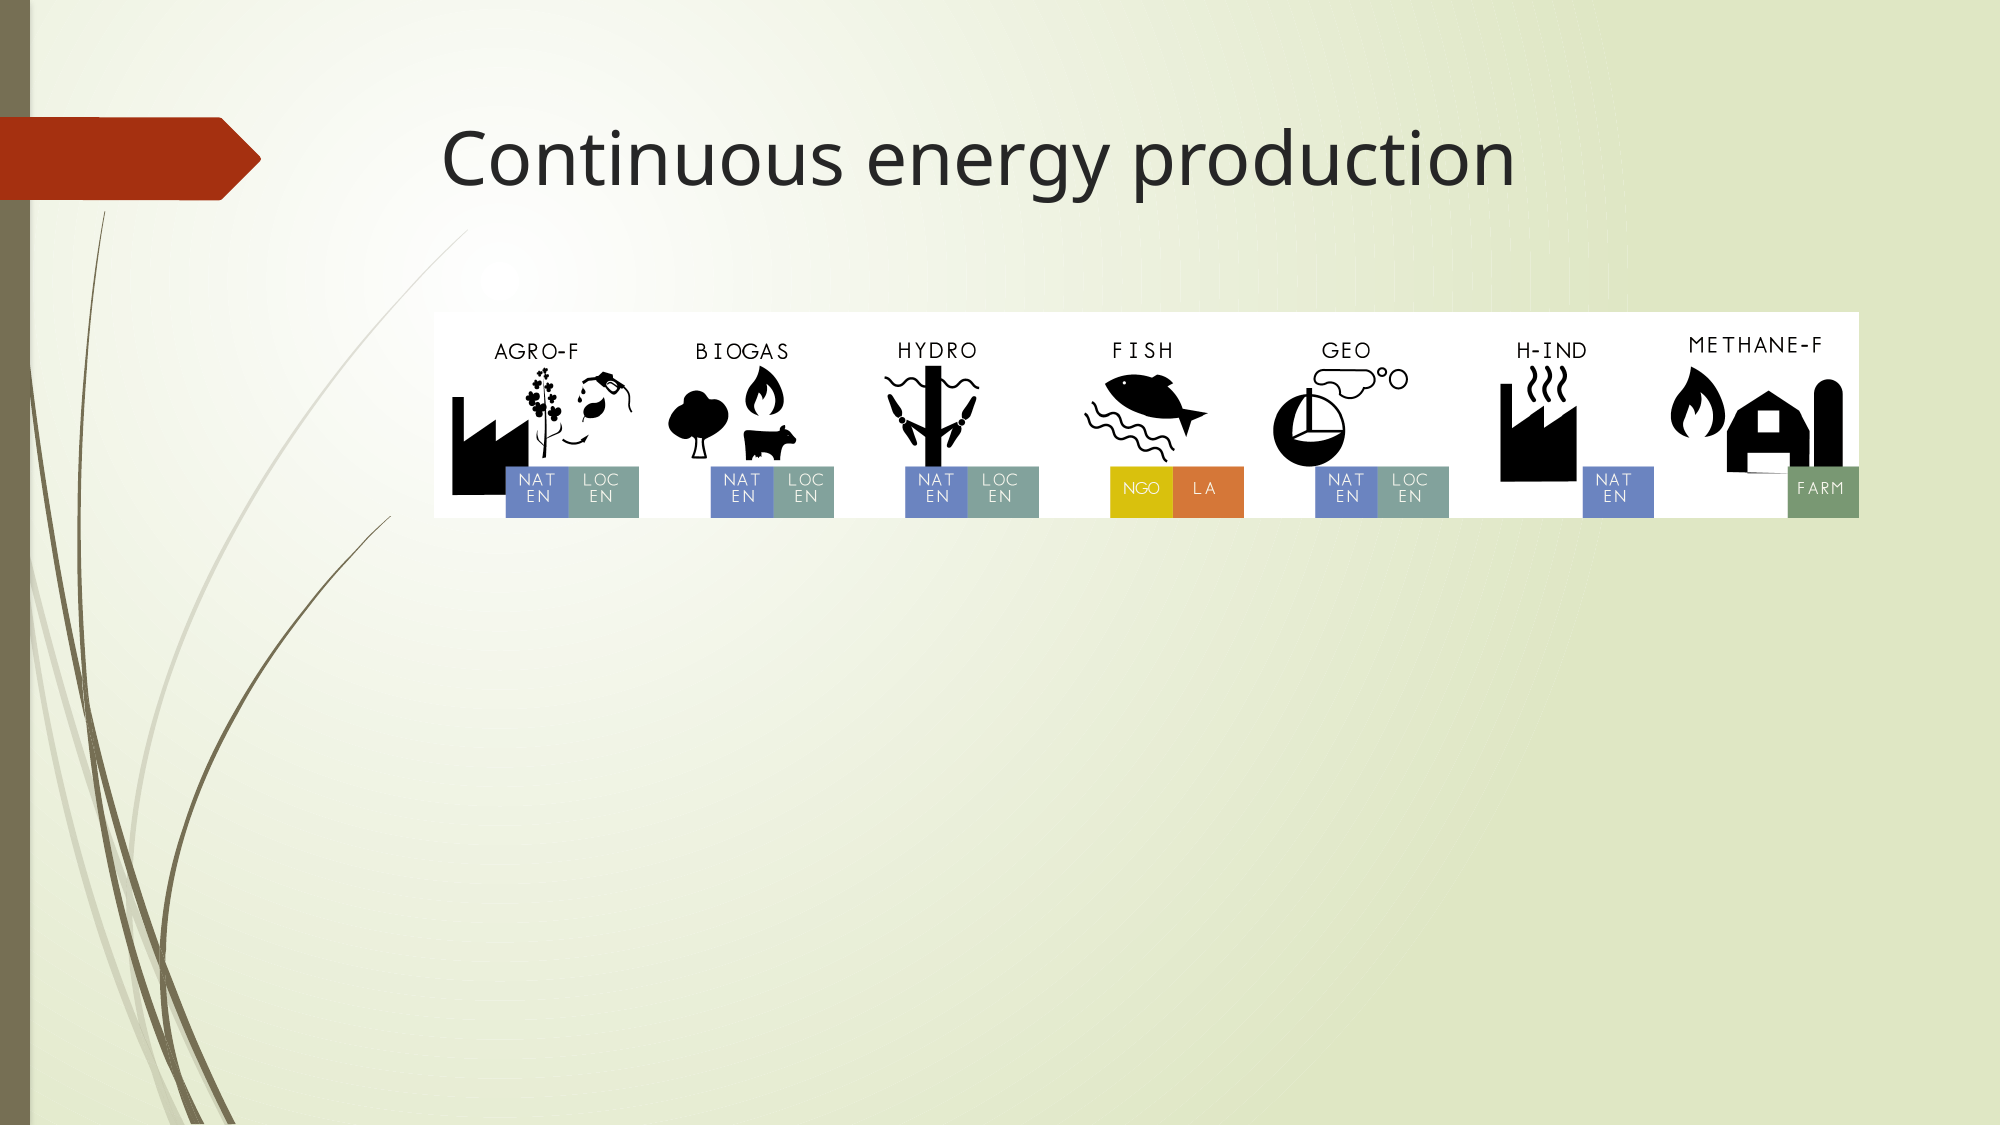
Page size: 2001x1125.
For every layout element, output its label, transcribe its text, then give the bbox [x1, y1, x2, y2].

title Continuous energy production [425, 102, 1888, 313]
picture [639, 312, 1860, 518]
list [434, 312, 639, 518]
